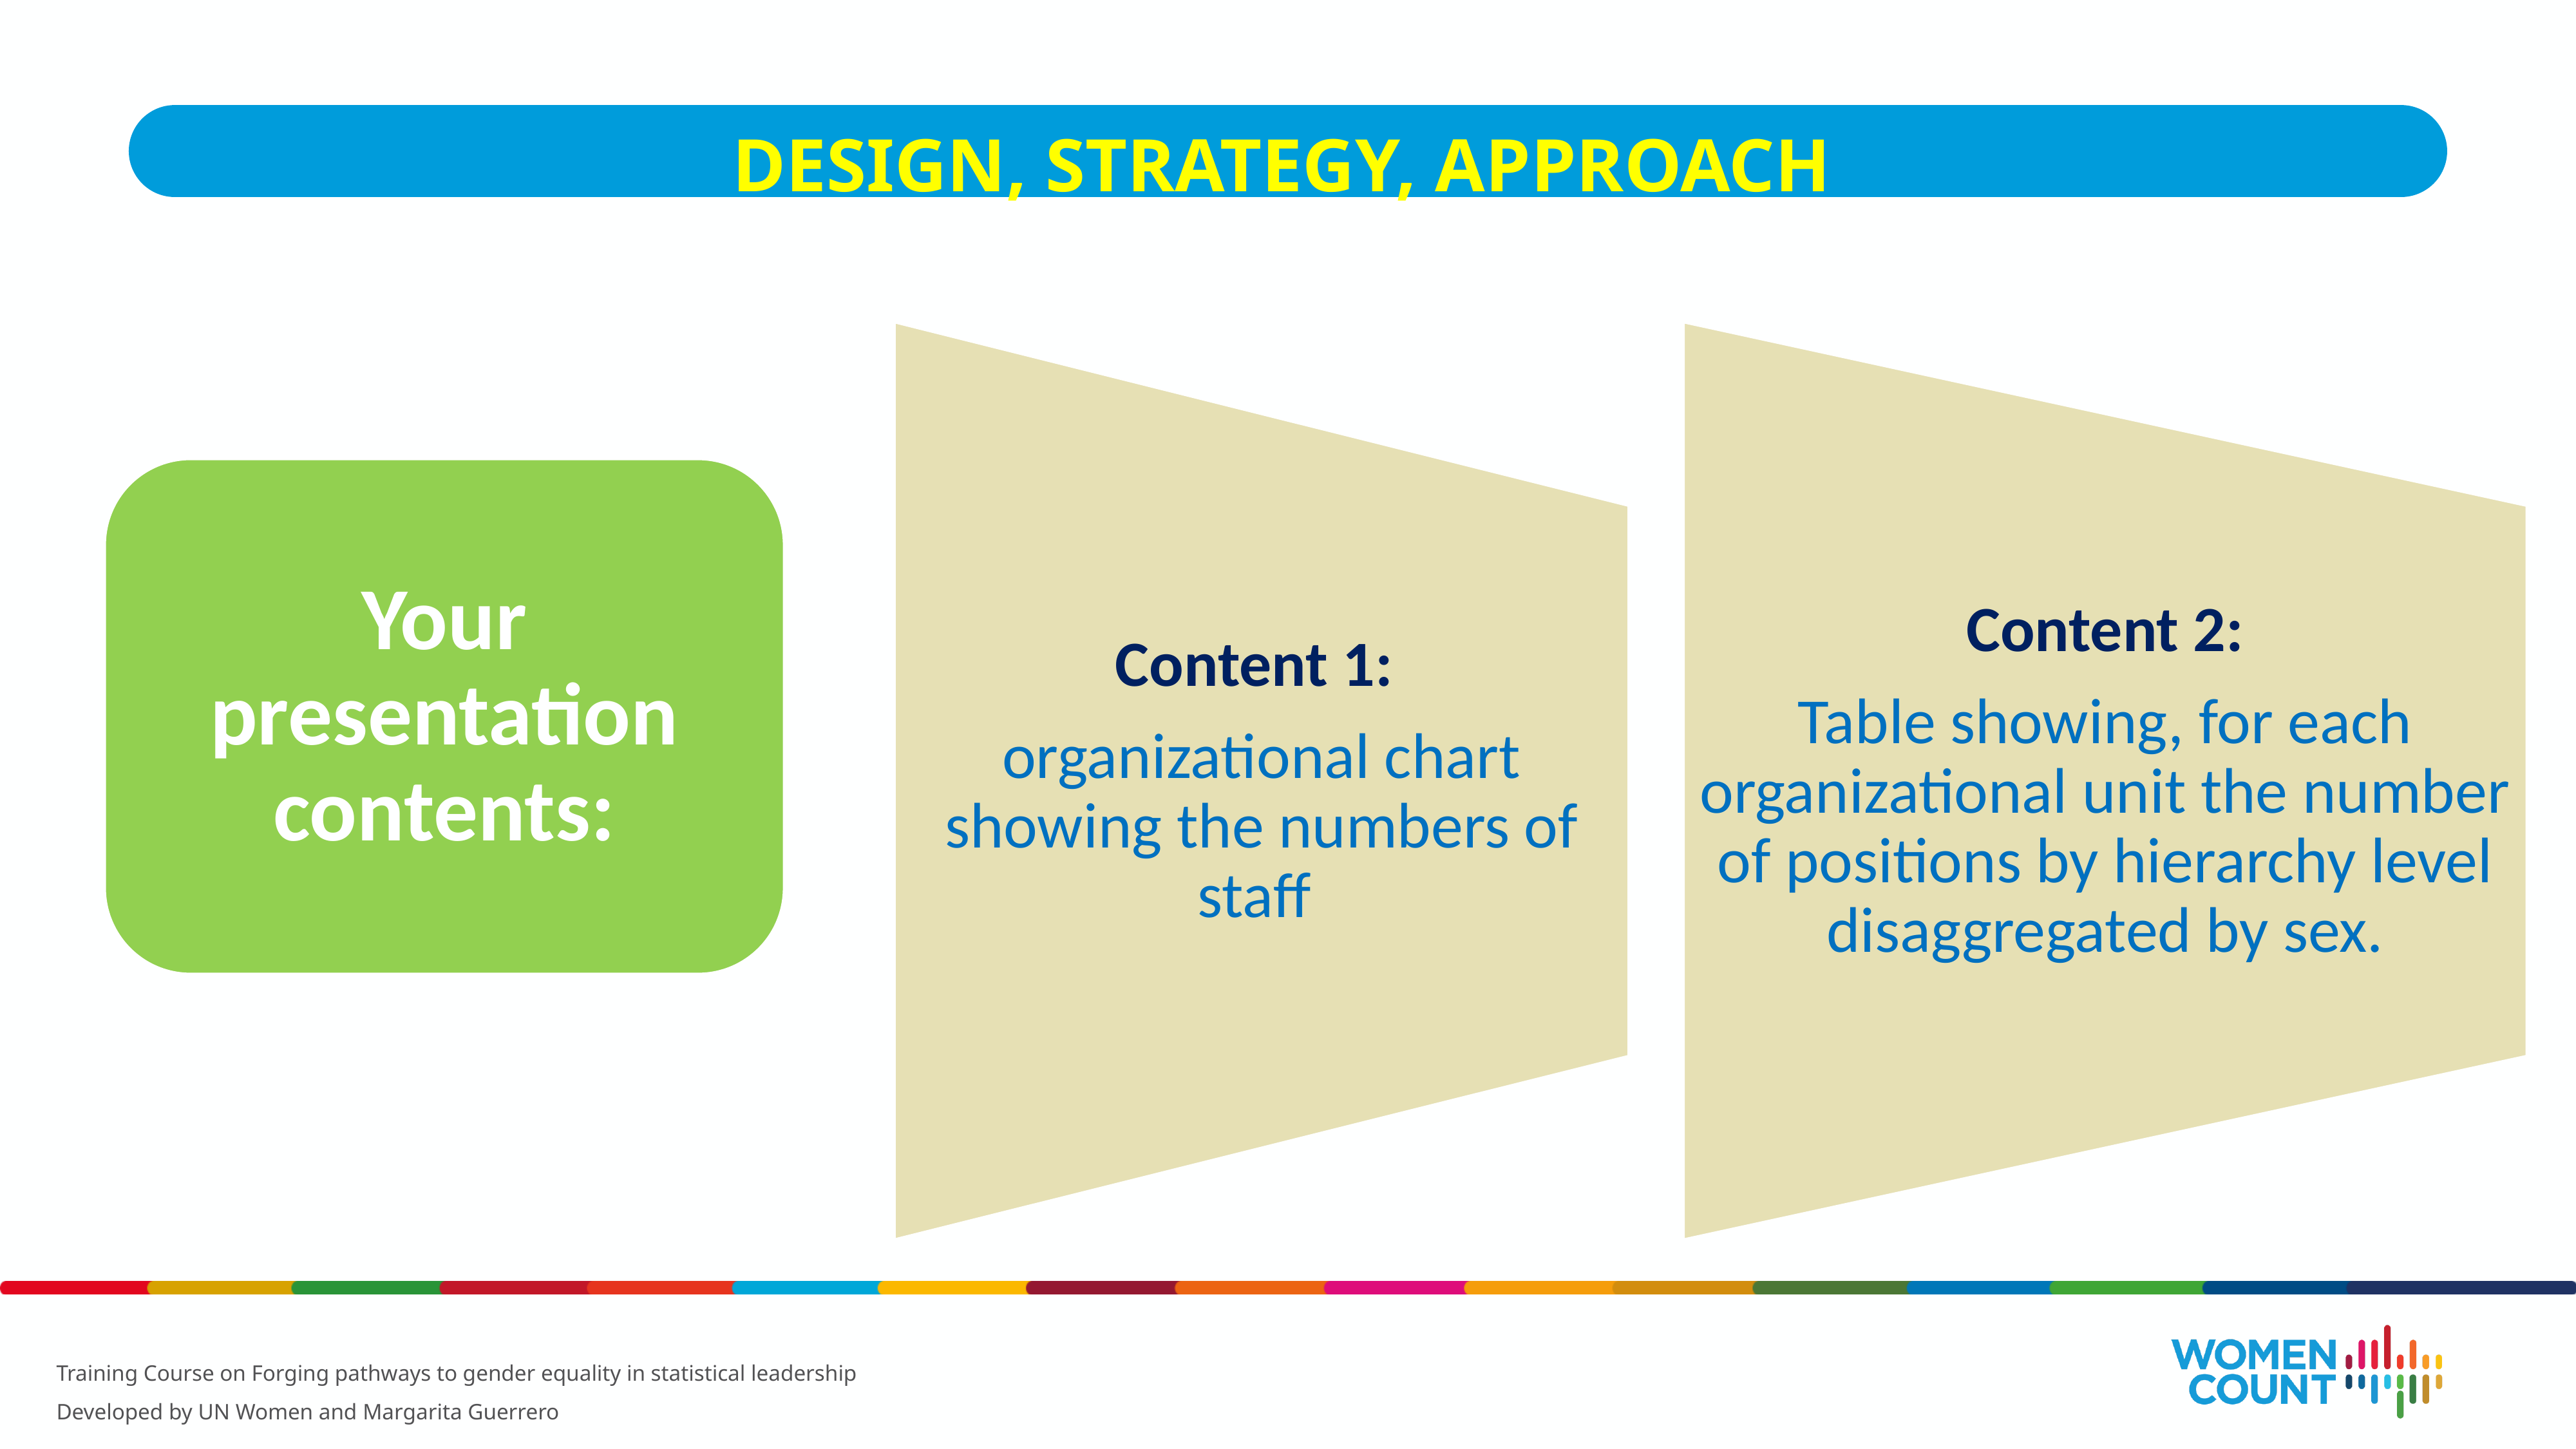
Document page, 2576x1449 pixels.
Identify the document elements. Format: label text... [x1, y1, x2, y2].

text_box Training Course on Forging pathways to gender equality in statistical leadership Developed by UN Women and Margarita Guerrero [56, 1347, 1658, 1449]
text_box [104, 459, 784, 974]
list DESIGN, STRATEGY, APPROACH [153, 119, 2411, 207]
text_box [893, 321, 2528, 1240]
